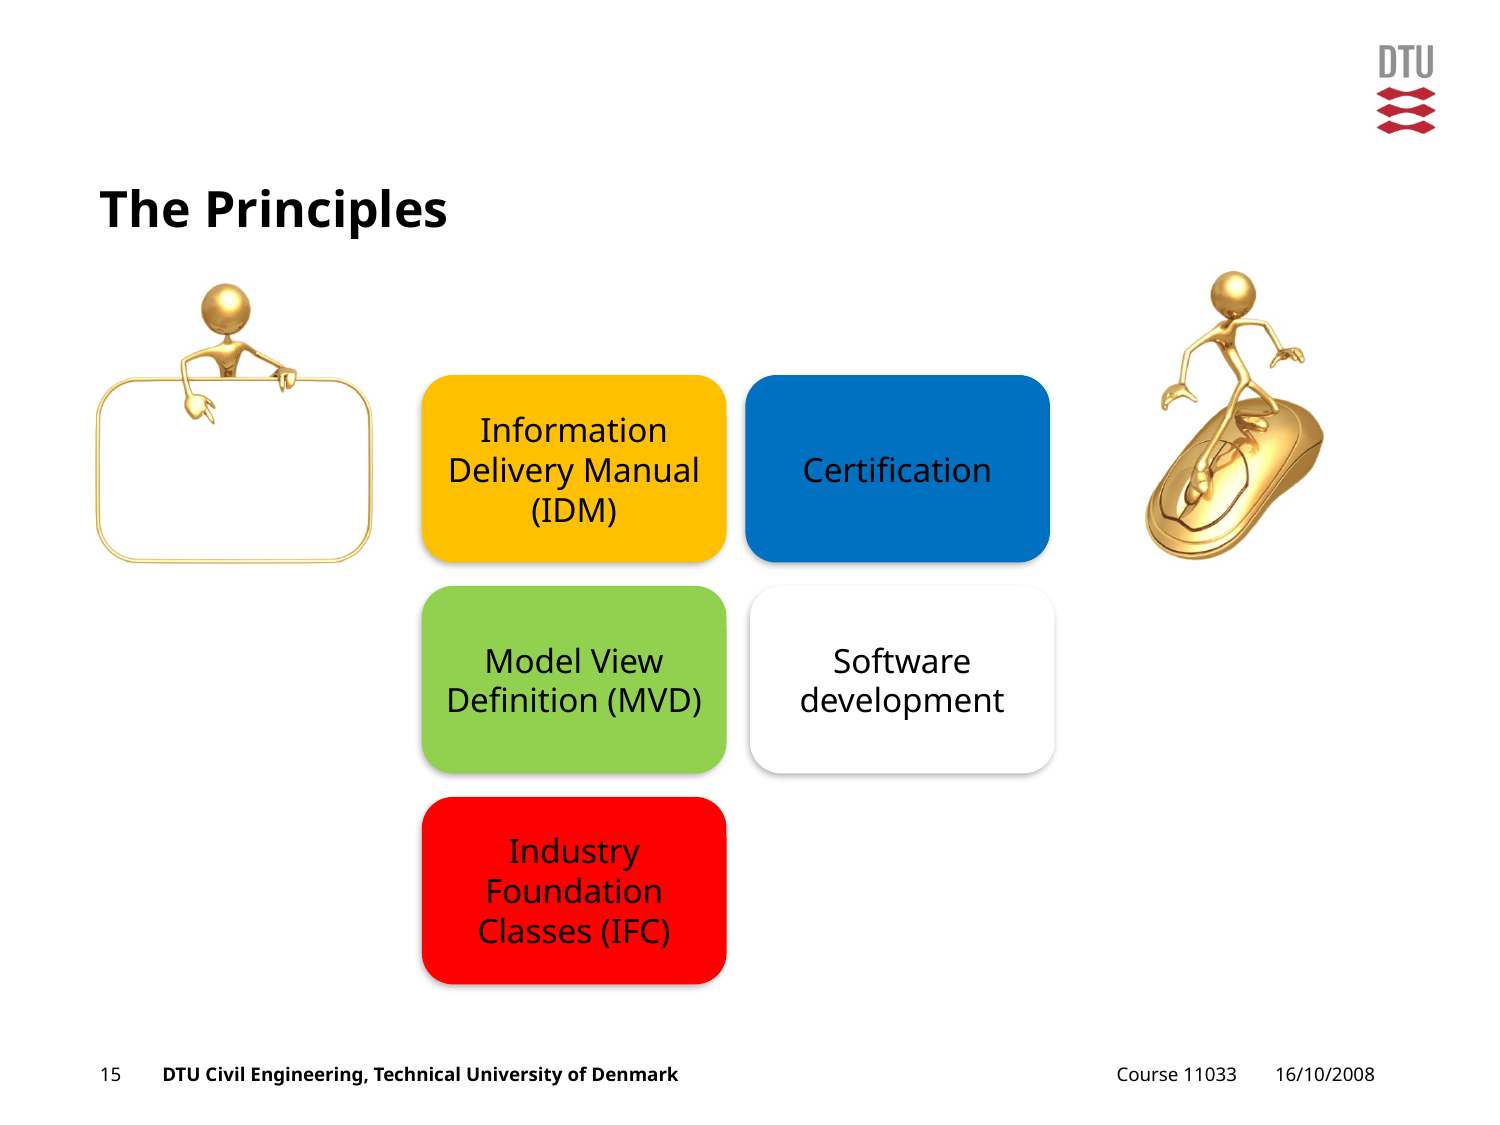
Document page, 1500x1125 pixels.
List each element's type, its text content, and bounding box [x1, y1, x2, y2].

text_box Model View Definition (MVD) [419, 583, 729, 776]
picture [81, 273, 383, 575]
picture [1066, 257, 1391, 582]
title The Principles [99, 49, 1376, 238]
picture [1356, 45, 1436, 134]
text_box Information Delivery Manual (IDM) [419, 372, 729, 565]
text_box Industry Foundation Classes (IFC) [419, 794, 729, 987]
text_box Certification [743, 372, 1053, 565]
text_box Software development [747, 583, 1057, 776]
